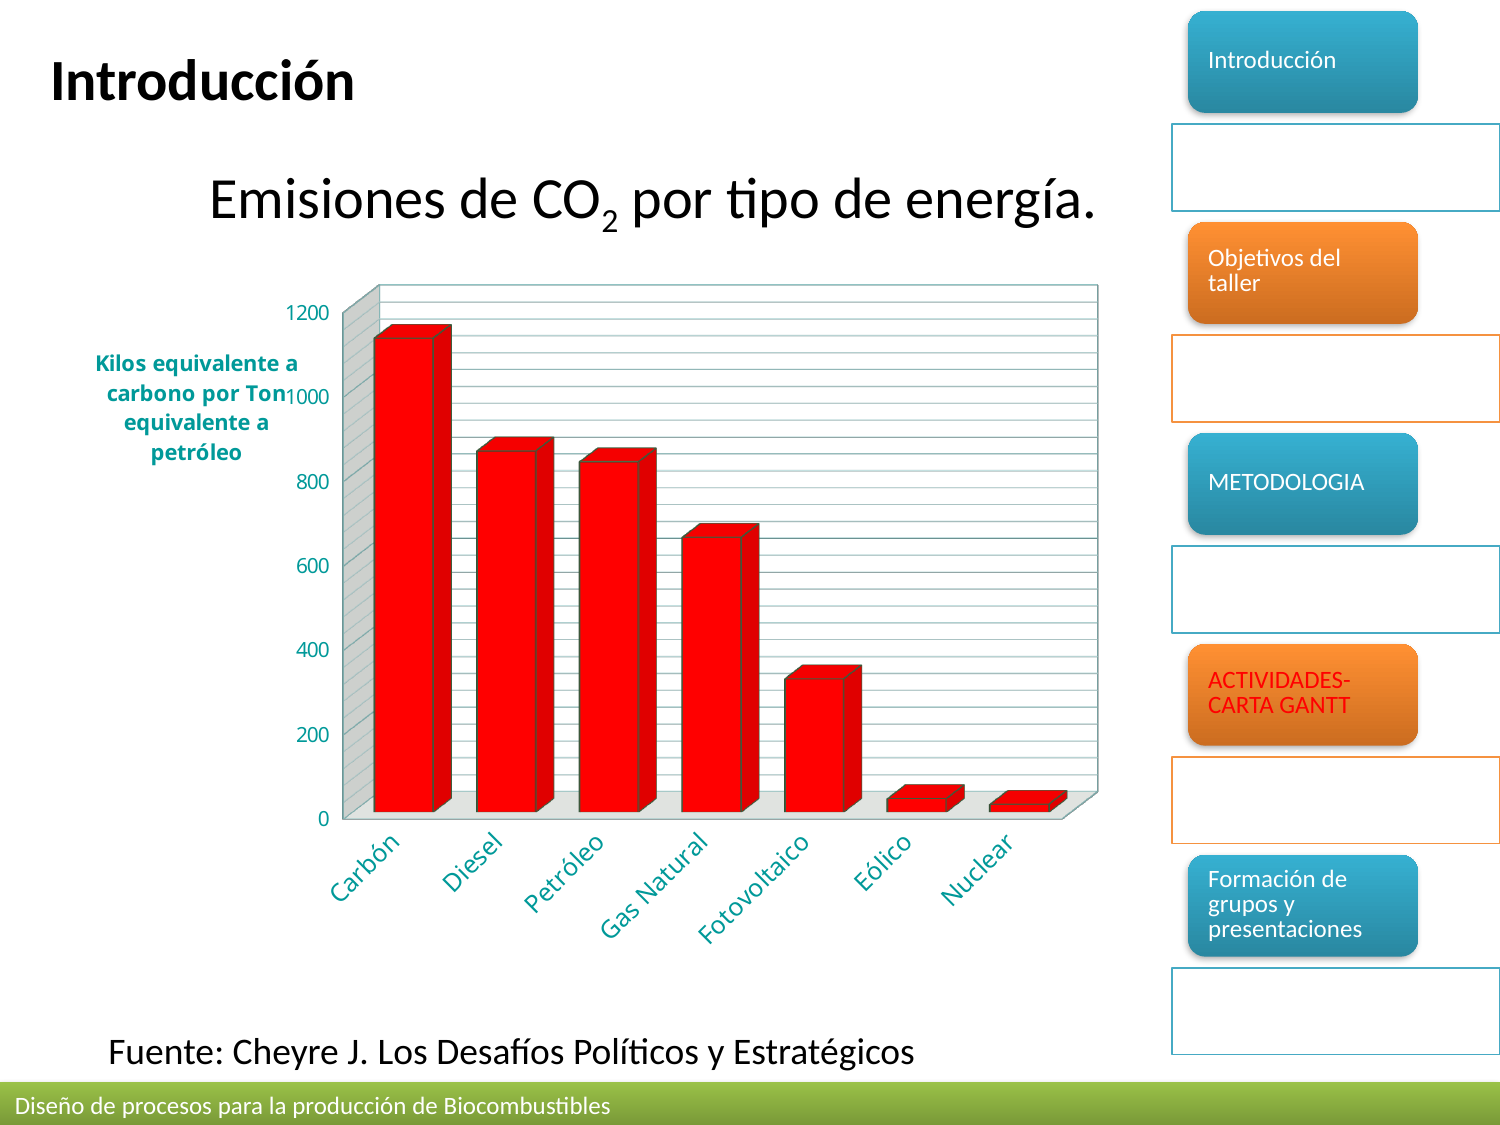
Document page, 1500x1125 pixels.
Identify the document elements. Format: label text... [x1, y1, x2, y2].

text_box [1171, 0, 1500, 1055]
chart [74, 262, 1149, 1006]
text_box Diseño de procesos para la producción de Biocombustibles [0, 1082, 1500, 1125]
text_box Fuente: Cheyre J. Los Desafíos Políticos y Estratégicos [93, 1019, 1266, 1080]
text_box Emisiones de CO2 por tipo de energía. [194, 152, 1113, 247]
text_box Introducción [35, 35, 1166, 260]
